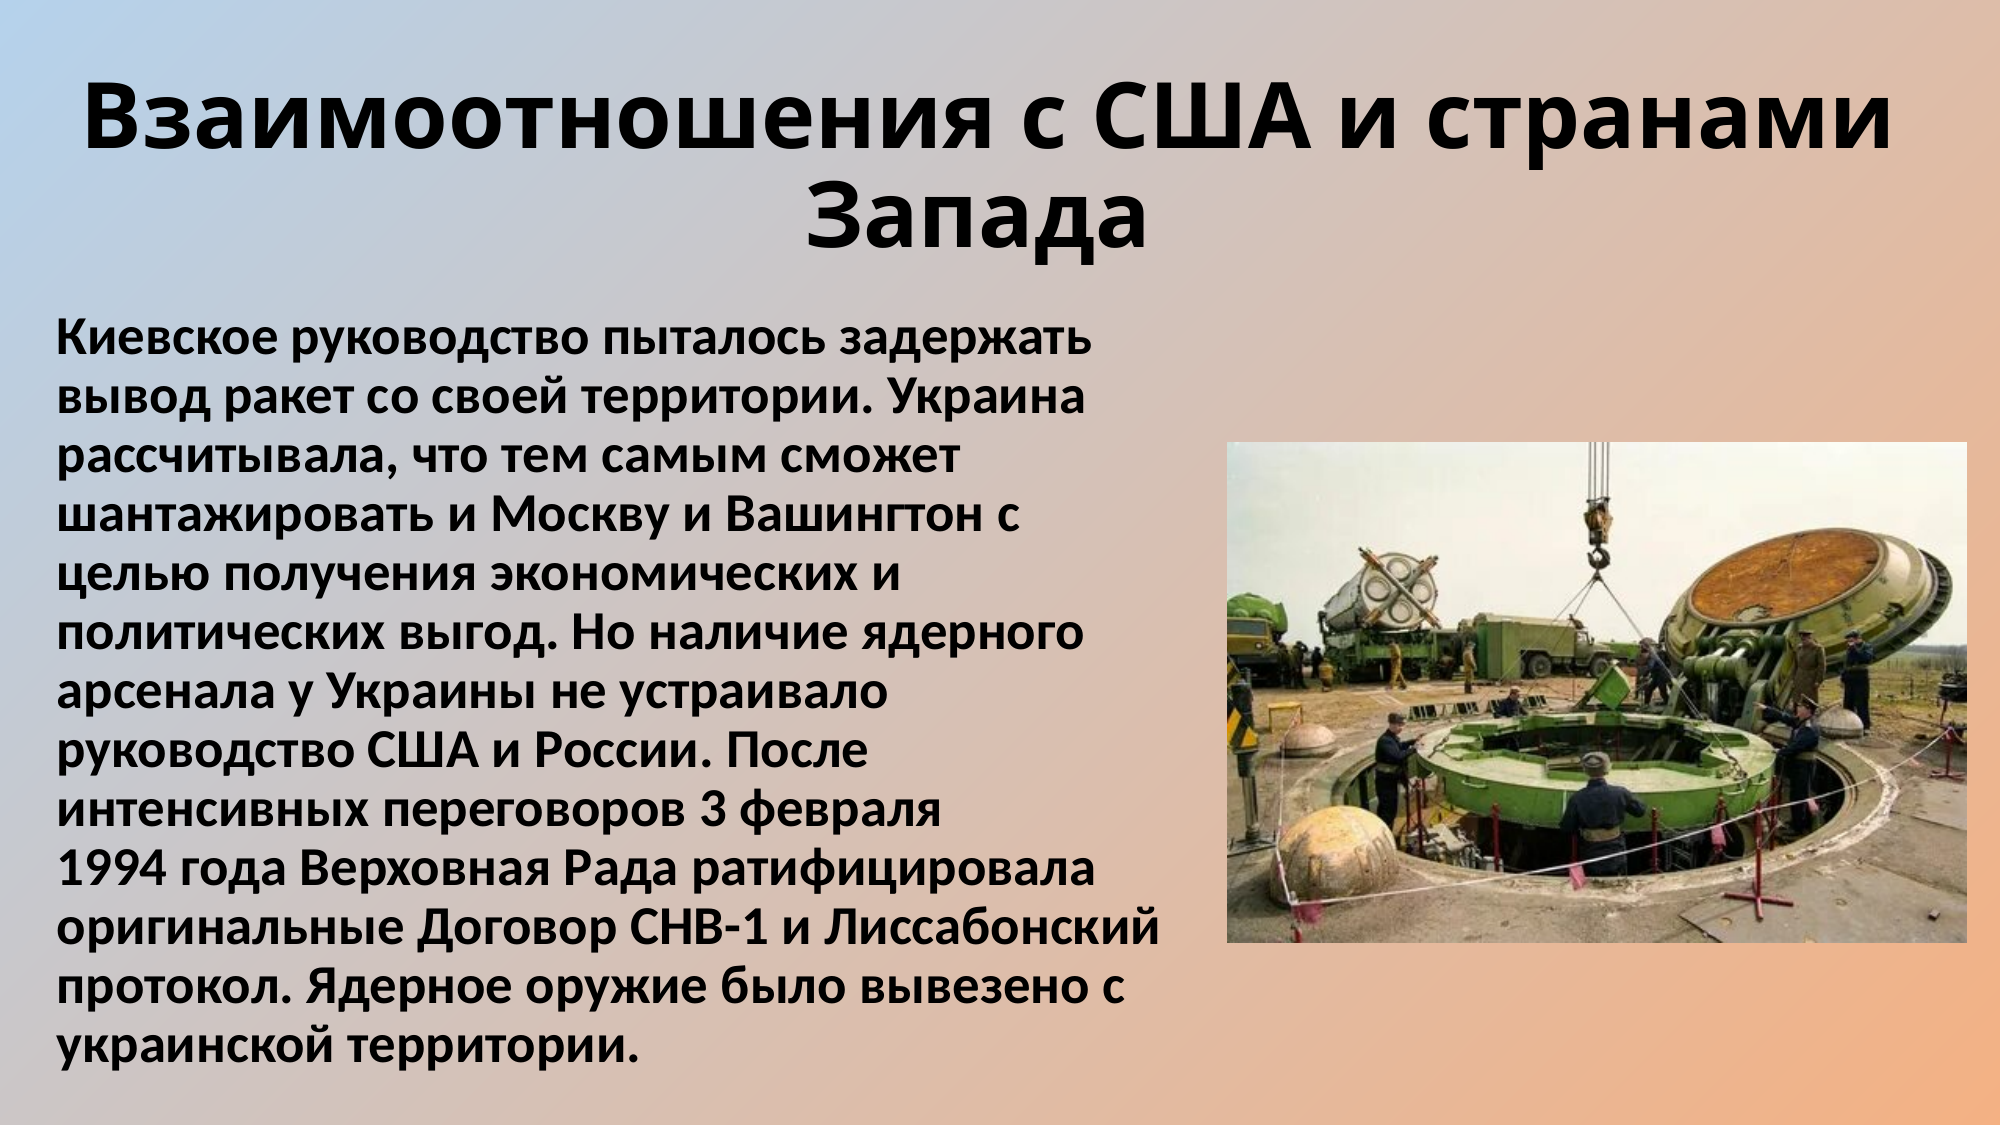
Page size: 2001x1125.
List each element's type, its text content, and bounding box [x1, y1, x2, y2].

picture [1227, 442, 1967, 943]
list Киевское руководство пыталось задержать вывод ракет со своей территории. Украина рассчитывала, что тем самым сможет шантажировать и Москву и Вашингтон с целью получения экономических и политических выгод. Но наличие ядерного арсенала у Украины не устраивало руководство США и России. После интенсивных переговоров 3 февраля 1994 года Верховная Рада ратифицировала оригинальные Договор СНВ-1 и Лиссабонский протокол. Ядерное оружие было вывезено с украинской территории. [41, 299, 1190, 1087]
title Взаимоотношения с США и странами Запада [41, 59, 1938, 278]
